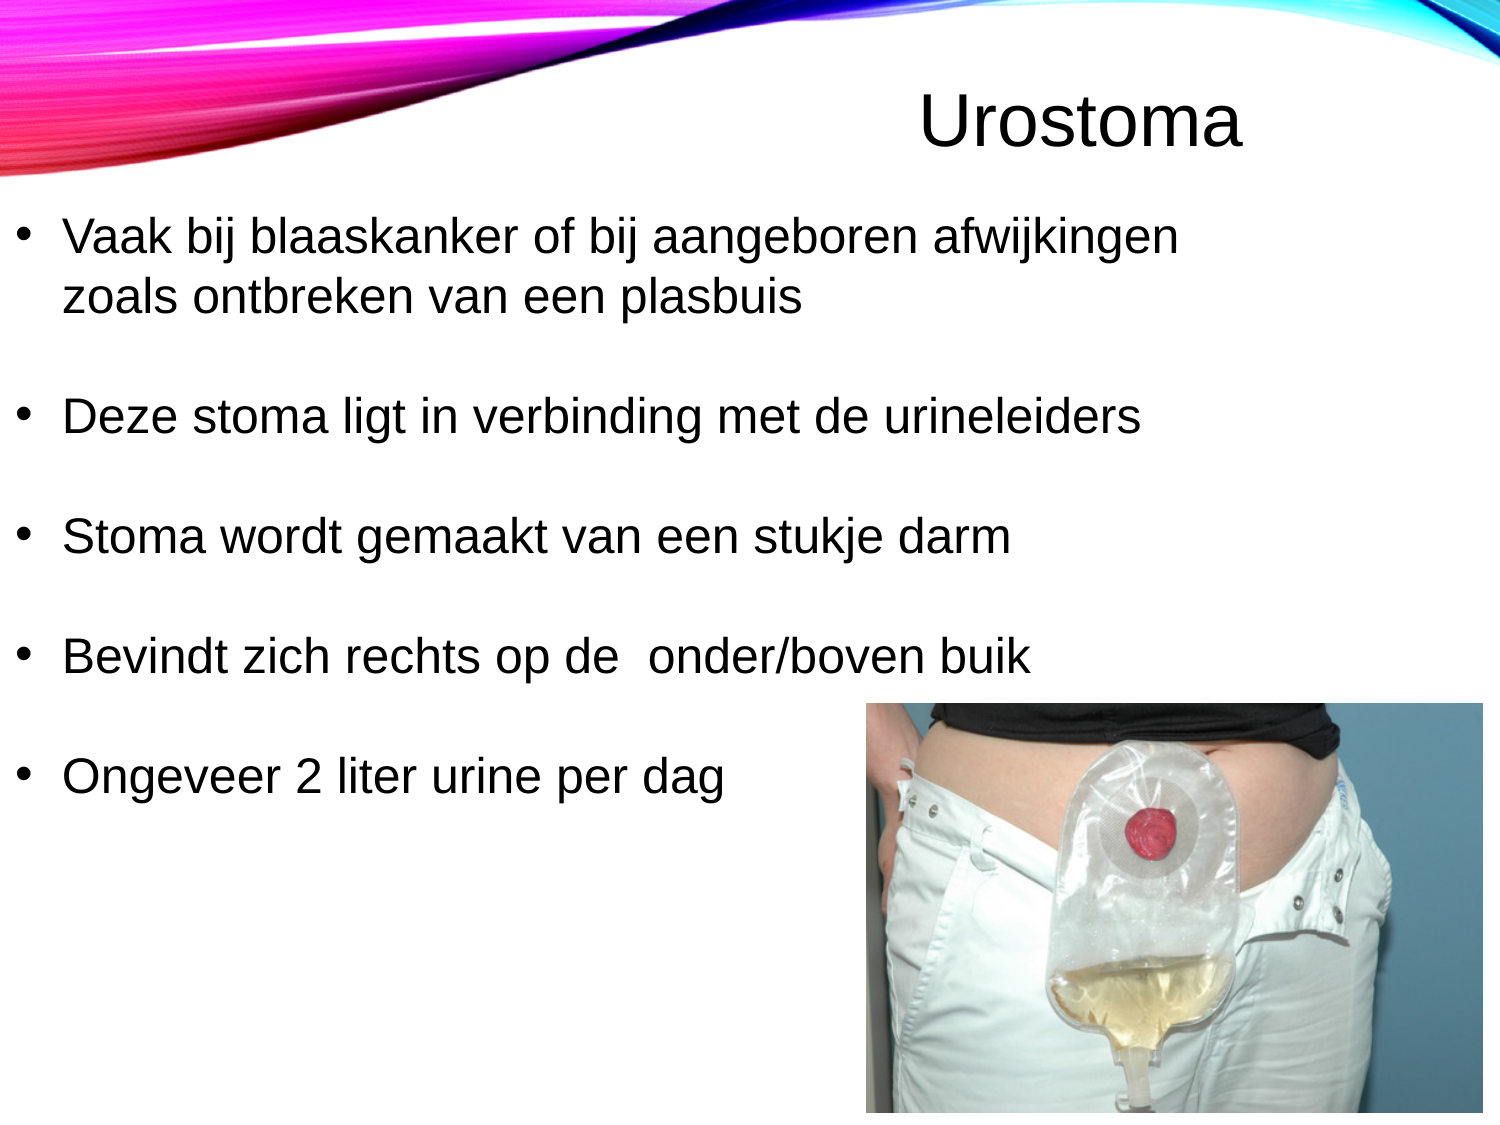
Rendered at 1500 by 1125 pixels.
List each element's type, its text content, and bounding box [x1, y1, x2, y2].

picture [866, 703, 1483, 1113]
text_box Vaak bij blaaskanker of bij aangeboren afwijkingen zoals ontbreken van een plasbuis Deze stoma ligt in verbinding met de urineleiders Stoma wordt gemaakt van een stukje darm Bevindt zich rechts op de onder/boven buik Ongeveer 2 liter urine per dag [0, 196, 1276, 901]
text_box Urostoma [903, 63, 1500, 169]
picture [0, 0, 1500, 178]
